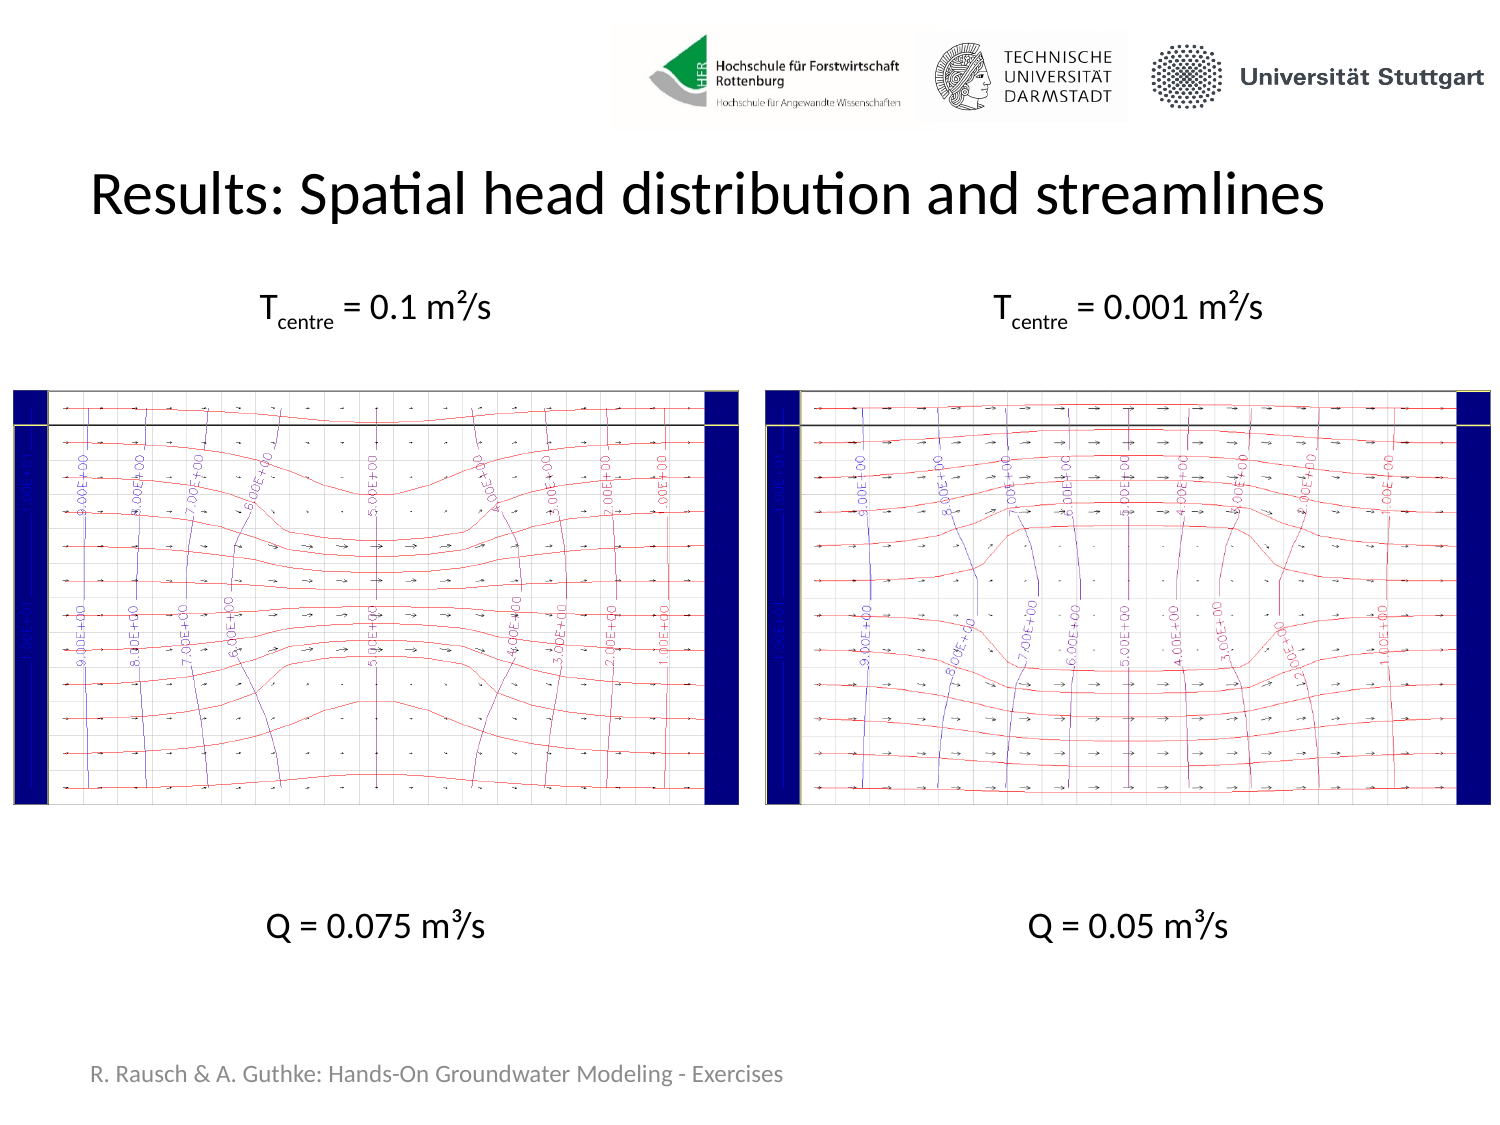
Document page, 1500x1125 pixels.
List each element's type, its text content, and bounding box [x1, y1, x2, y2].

text_box Q = 0.075 m³/s [31, 893, 720, 954]
title Results: Spatial head distribution and streamlines [75, 136, 1425, 244]
slide_number R. Rausch & A. Guthke: Hands-On Groundwater Modeling - Exercises [75, 1042, 916, 1103]
text_box Tcentre = 0.001 m²/s [784, 274, 1473, 341]
picture [611, 22, 1129, 131]
picture [12, 389, 739, 805]
text_box Tcentre = 0.1 m²/s [31, 274, 720, 341]
picture [1151, 44, 1491, 109]
picture [765, 389, 1492, 805]
text_box Q = 0.05 m³/s [784, 893, 1473, 954]
